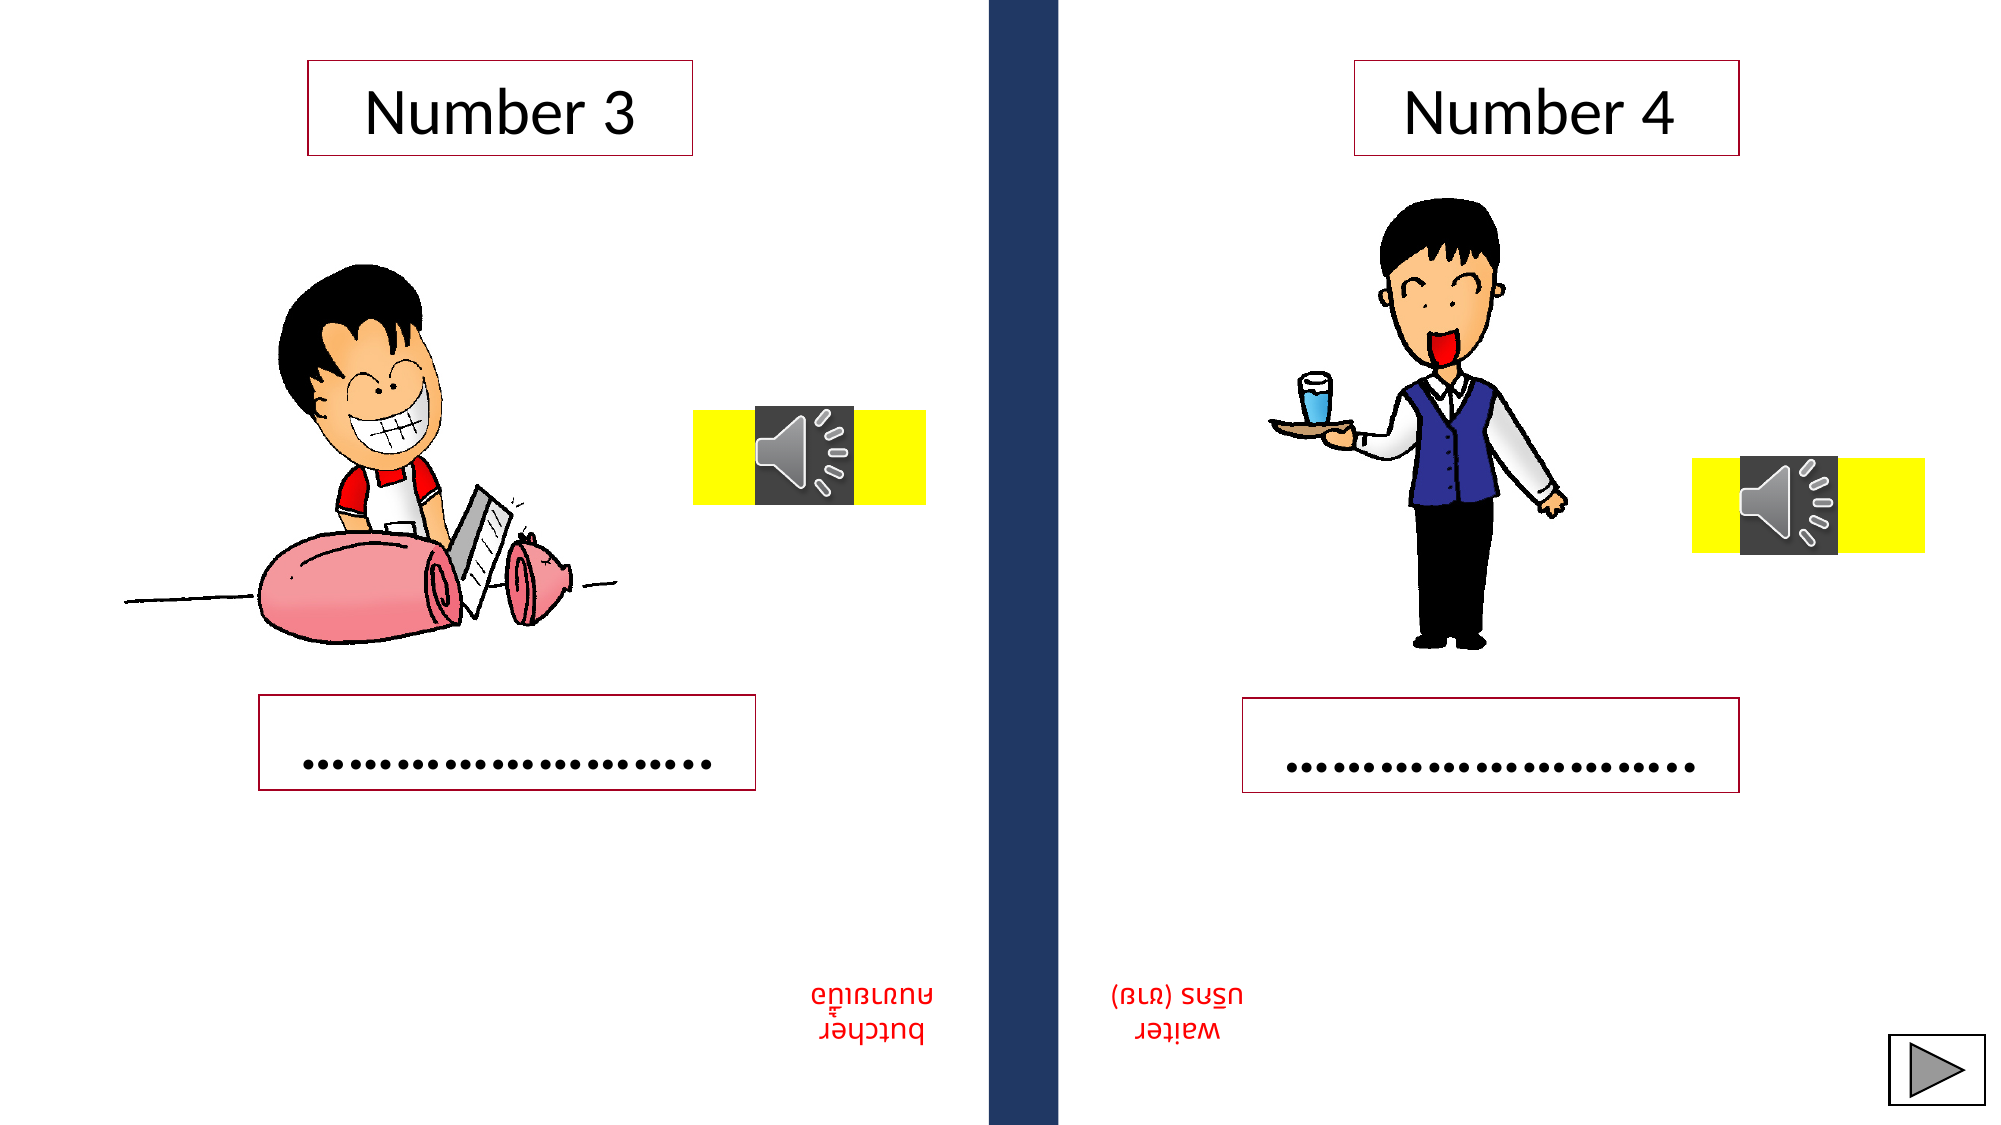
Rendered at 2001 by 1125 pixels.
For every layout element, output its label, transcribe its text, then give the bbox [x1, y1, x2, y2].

picture [1253, 168, 1612, 664]
picture [91, 252, 661, 664]
text_box butcher คนขายเนื้อ [770, 975, 974, 1060]
text_box waiter บริกร (ชาย) [1077, 975, 1278, 1060]
table_header [1839, 458, 1925, 553]
picture [1738, 455, 1839, 556]
picture [754, 405, 855, 506]
text_box Number 4 [1354, 60, 1739, 156]
table_header [1692, 458, 1738, 553]
text_box [988, 0, 1059, 1125]
table_header [855, 410, 926, 505]
text_box …………………….. [259, 695, 756, 790]
text_box …………………….. [1242, 697, 1739, 793]
text_box Number 3 [308, 60, 693, 156]
table_header [693, 410, 754, 505]
text_box [1888, 1034, 1986, 1106]
